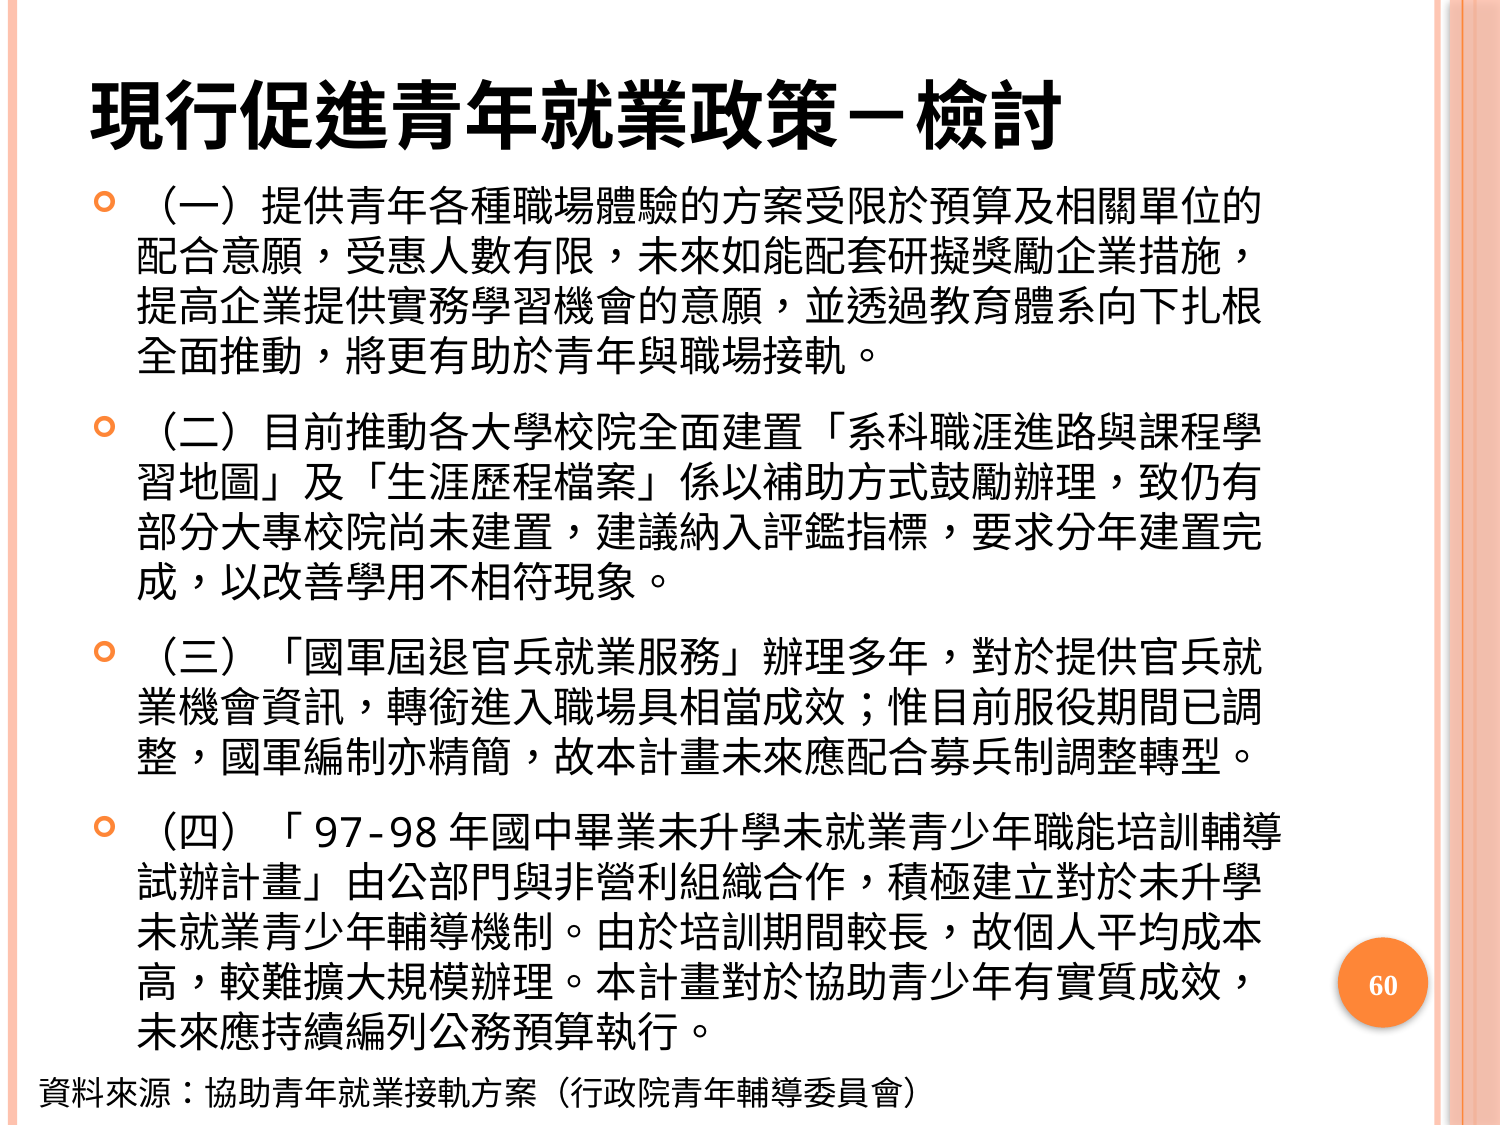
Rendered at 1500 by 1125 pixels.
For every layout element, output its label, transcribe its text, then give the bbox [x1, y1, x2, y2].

slide_number 60 [1333, 940, 1434, 1026]
text_box 資料來源：協助青年就業接軌方案（行政院青年輔導委員會） [23, 1064, 1400, 1120]
list （一）提供青年各種職場體驗的方案受限於預算及相關單位的配合意願，受惠人數有限，未來如能配套研擬獎勵企業措施，提高企業提供實務學習機會的意願，並透過教育體系向下扎根全面推動，將更有助於青年與職場接軌。 （二）目前推動各大學校院全面建置「系科職涯進路與課程學習地圖」及「生涯歷程檔案」係以補助方式鼓勵辦理，致仍有部分大專校院尚未建置，建議納入評鑑指標，要求分年建置完成，以改善學用不相符現象。 （三）「國軍屆退官兵就業服務」辦理多年，對於提供官兵就業機會資訊，轉銜進入職場具相當成效；惟目前服役期間已調整，國軍編制亦精簡，故本計畫未來應配合募兵制調整轉型。 （四）「97-98年國中畢業未升學未就業青少年職能培訓輔導試辦計畫」由公部門與非營利組織合作，積極建立對於未升學未就業青少年輔導機制。由於培訓期間較長，故個人平均成本高，較難擴大規模辦理。本計畫對於協助青少年有實質成效，未來應持續編列公務預算執行。 [76, 172, 1302, 1064]
title 現行促進青年就業政策－檢討 [75, 19, 1300, 209]
